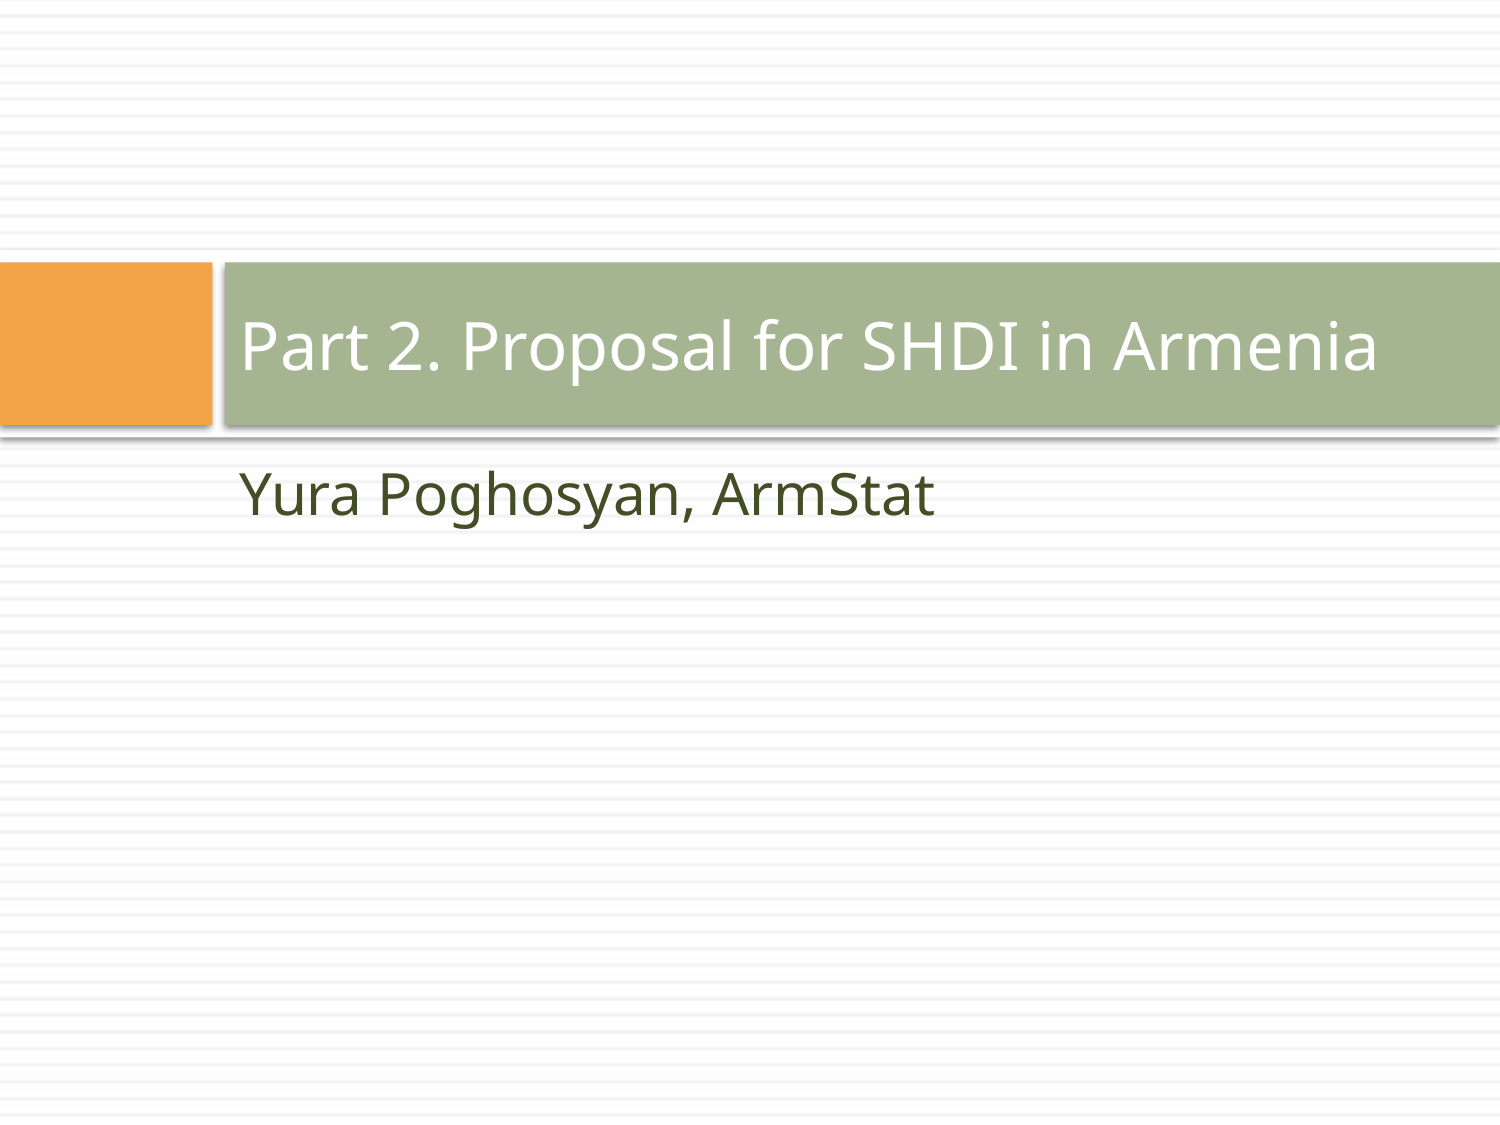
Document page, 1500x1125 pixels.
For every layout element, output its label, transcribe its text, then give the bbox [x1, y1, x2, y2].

title Part 2. Proposal for SHDI in Armenia [225, 262, 1475, 425]
list Yura Poghosyan, ArmStat [225, 450, 1394, 725]
